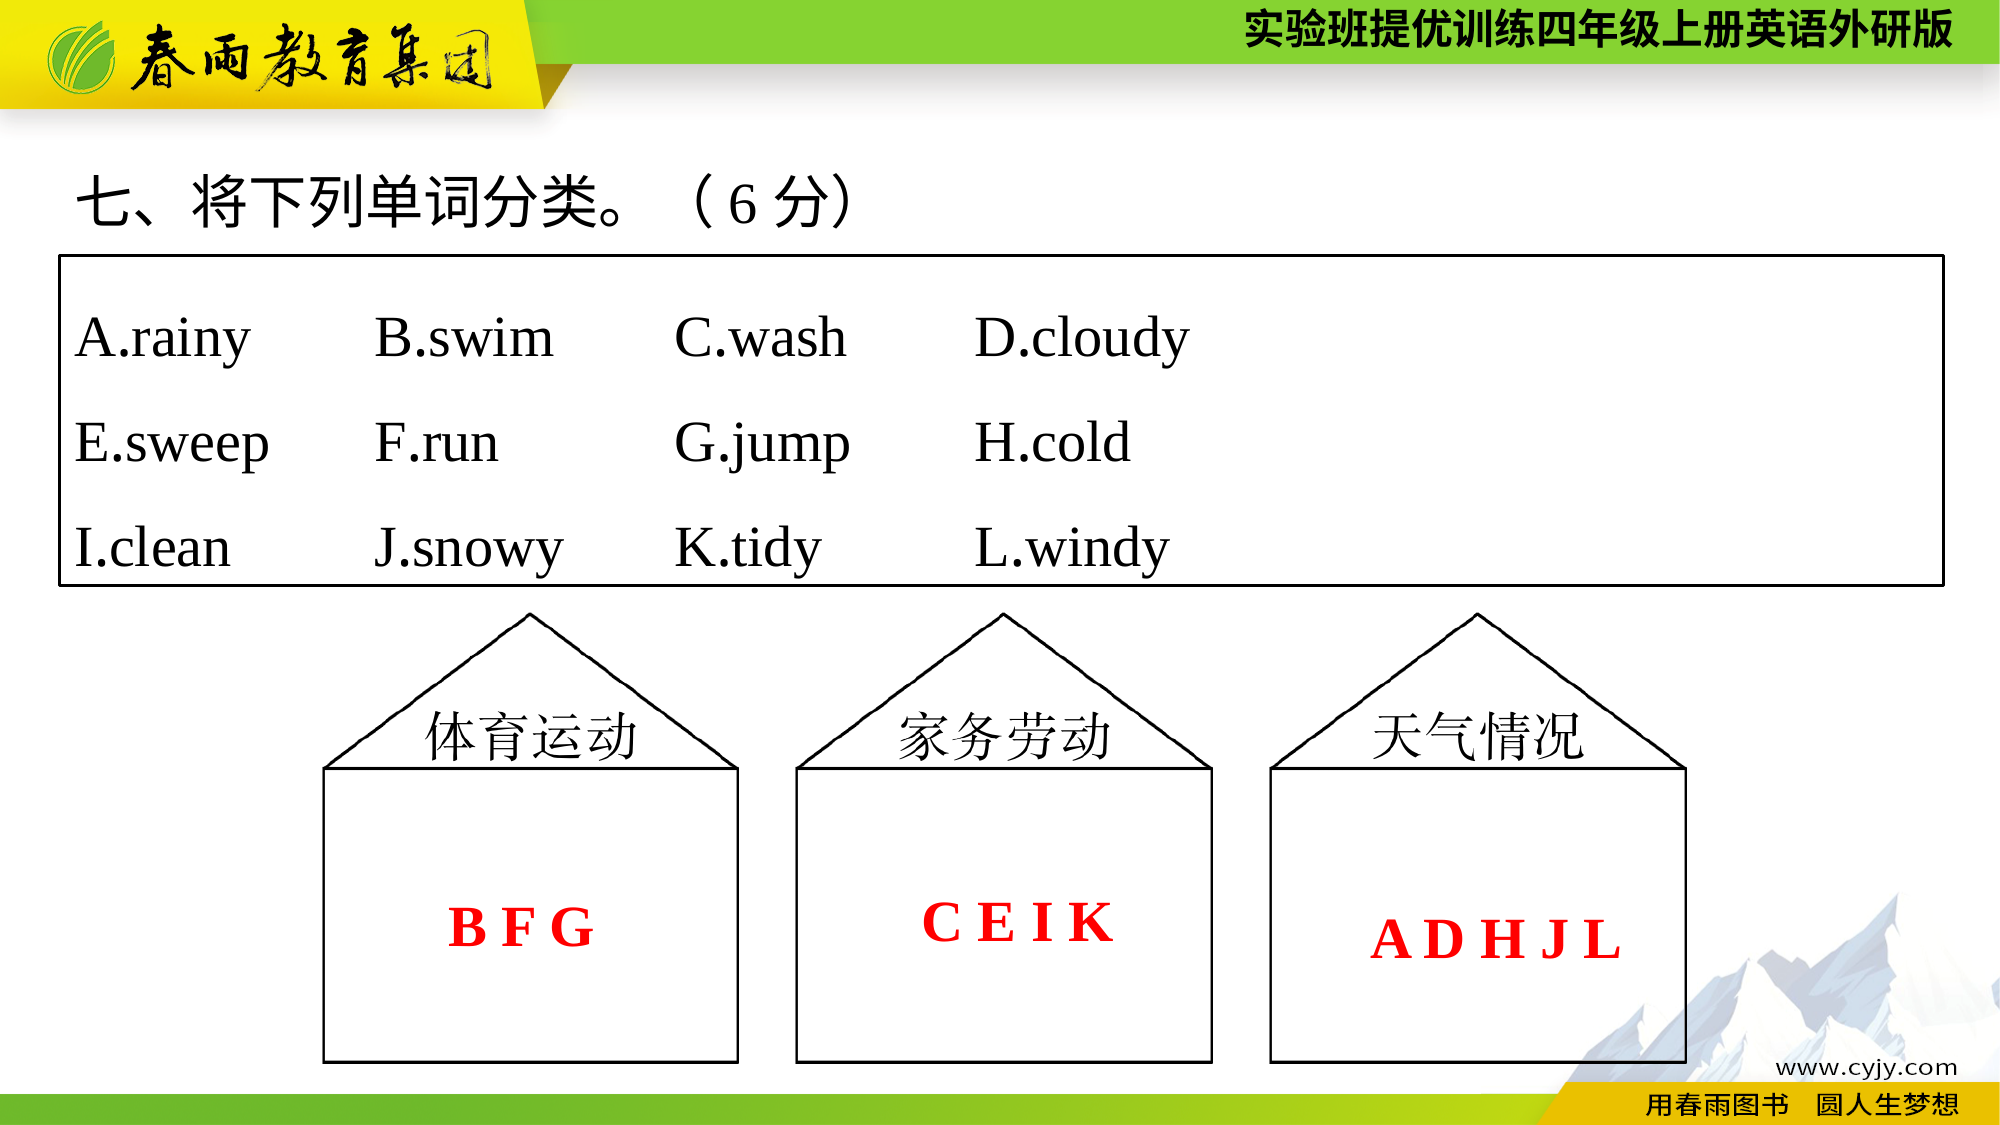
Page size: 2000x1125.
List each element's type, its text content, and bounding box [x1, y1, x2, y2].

picture [0, 0, 2000, 1125]
list 七、将下列单词分类。（6分） [59, 122, 1944, 231]
text_box A.rainy B.swim C.wash D.cloudy E.sweep F.run G.jump H.cold I.clean J.snowy K.tidy L.windy [59, 255, 1944, 586]
